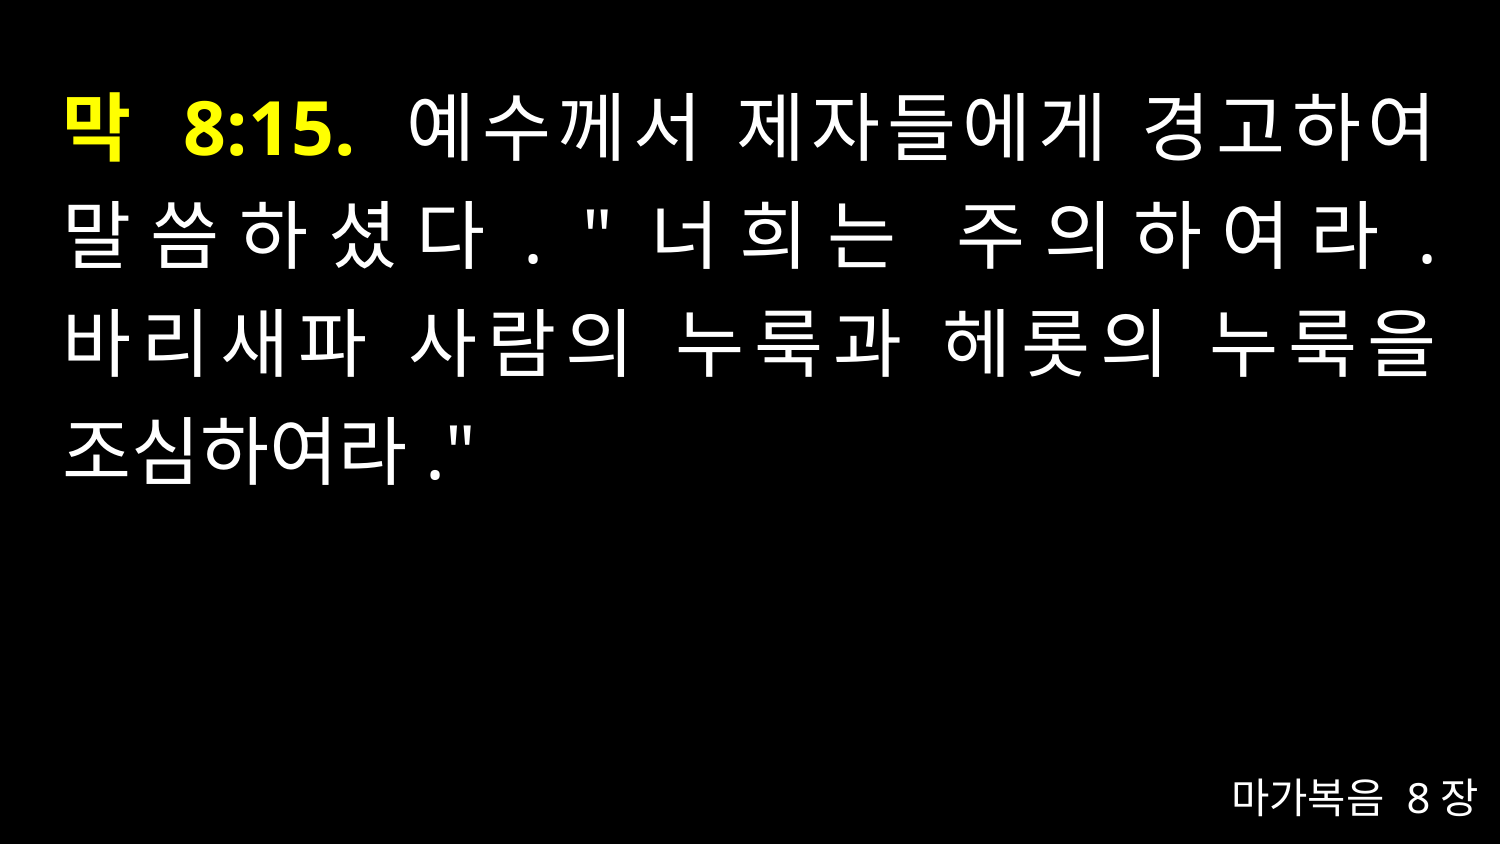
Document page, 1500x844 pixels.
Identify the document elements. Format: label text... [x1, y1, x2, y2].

subtitle 마가복음 8장 [916, 770, 1500, 844]
title 막 8:15. 예수께서 제자들에게 경고하여 말씀하셨다. "너희는 주의하여라. 바리새파 사람의 누룩과 헤롯의 누룩을 조심하여라." [0, 0, 1500, 844]
